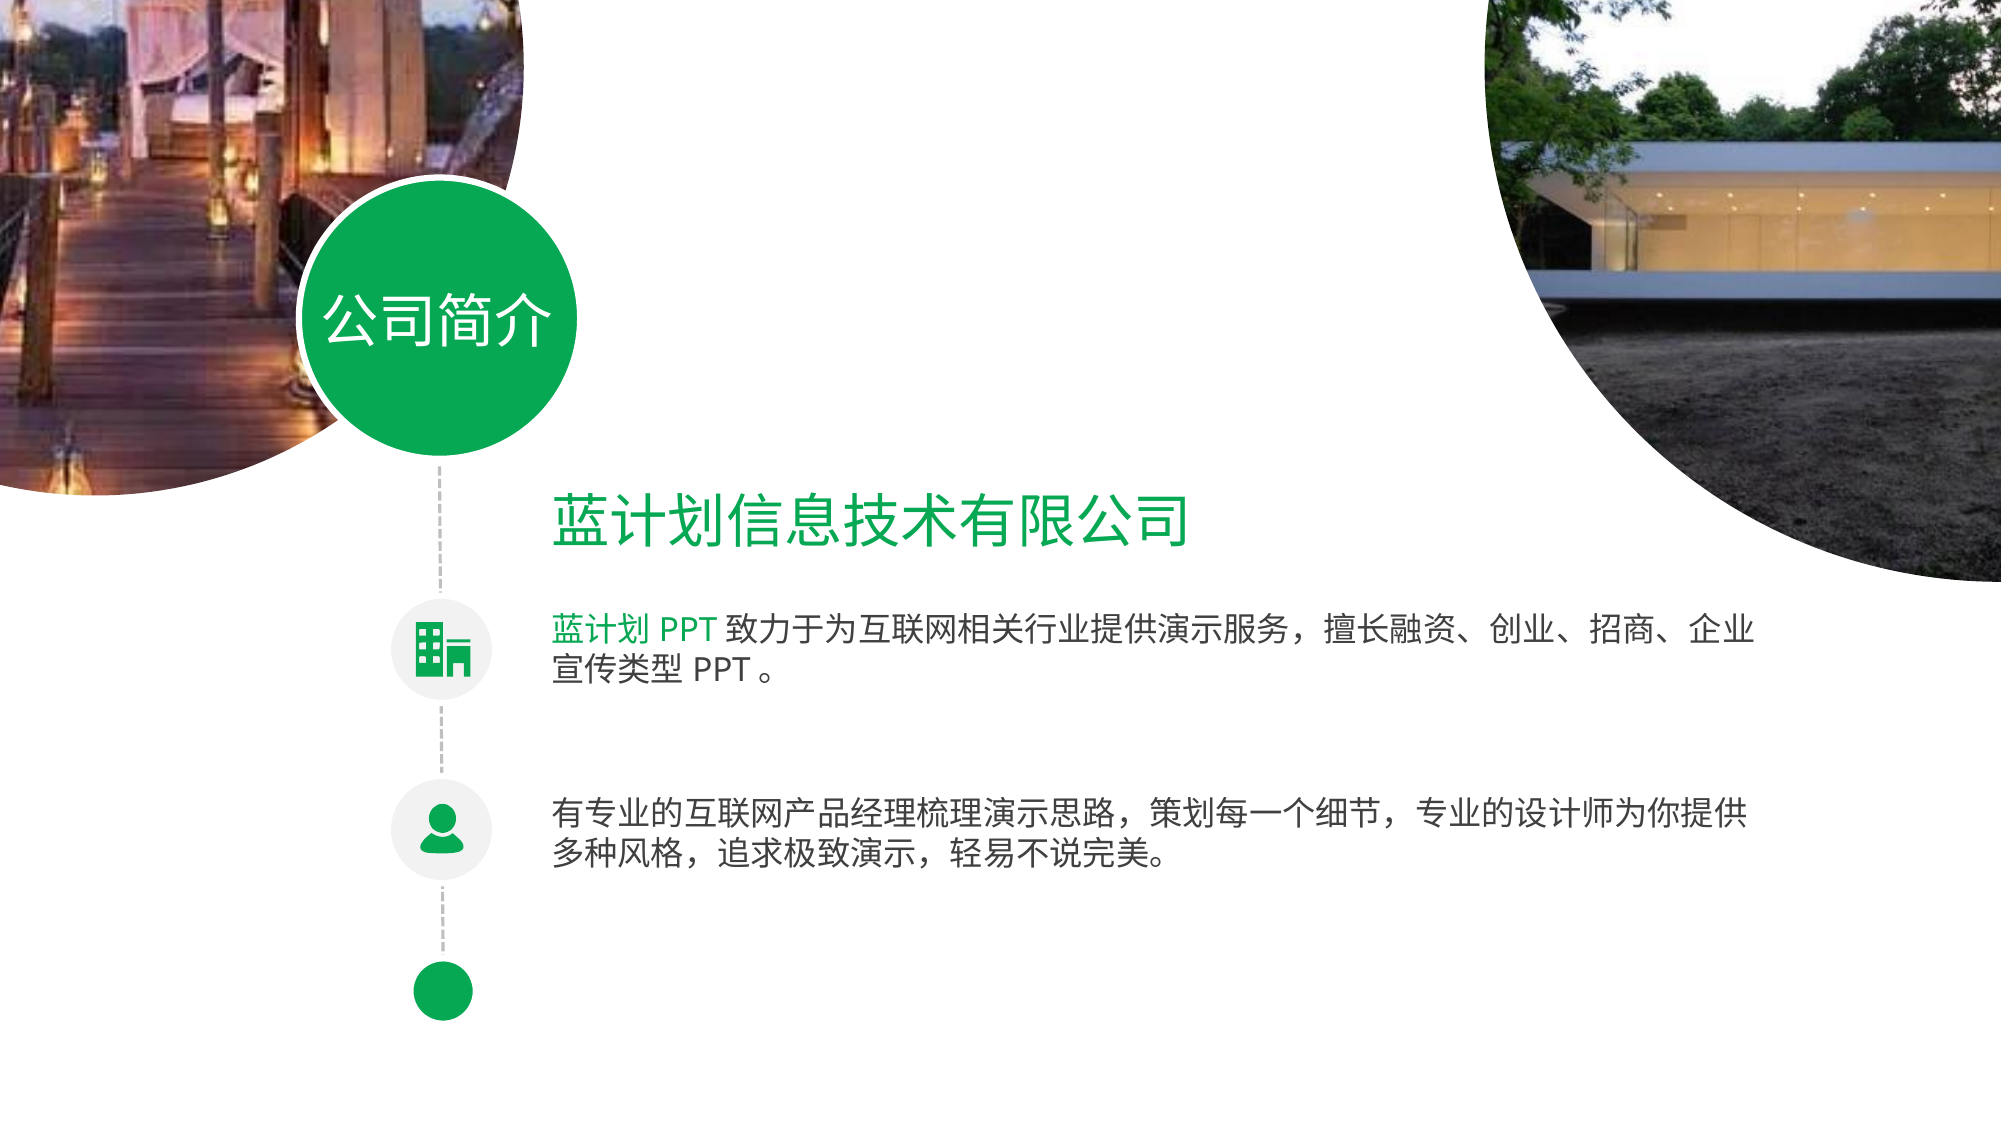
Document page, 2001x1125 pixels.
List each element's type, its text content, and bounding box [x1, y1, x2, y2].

picture [0, 0, 524, 496]
picture [1484, 0, 2001, 582]
text_box [409, 957, 477, 1025]
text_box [439, 703, 444, 775]
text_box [439, 496, 444, 595]
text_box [439, 884, 444, 959]
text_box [387, 775, 496, 884]
text_box 蓝计划信息技术有限公司 蓝计划PPT致力于为互联网相关行业提供演示服务，擅长融资、创业、招商、企业宣传类型PPT。 有专业的互联网产品经理梳理演示思路，策划每一个细节，专业的设计师为你提供多种风格，追求极致演示，轻易不说完美。 [536, 336, 1776, 1038]
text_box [387, 595, 496, 703]
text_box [298, 177, 581, 459]
